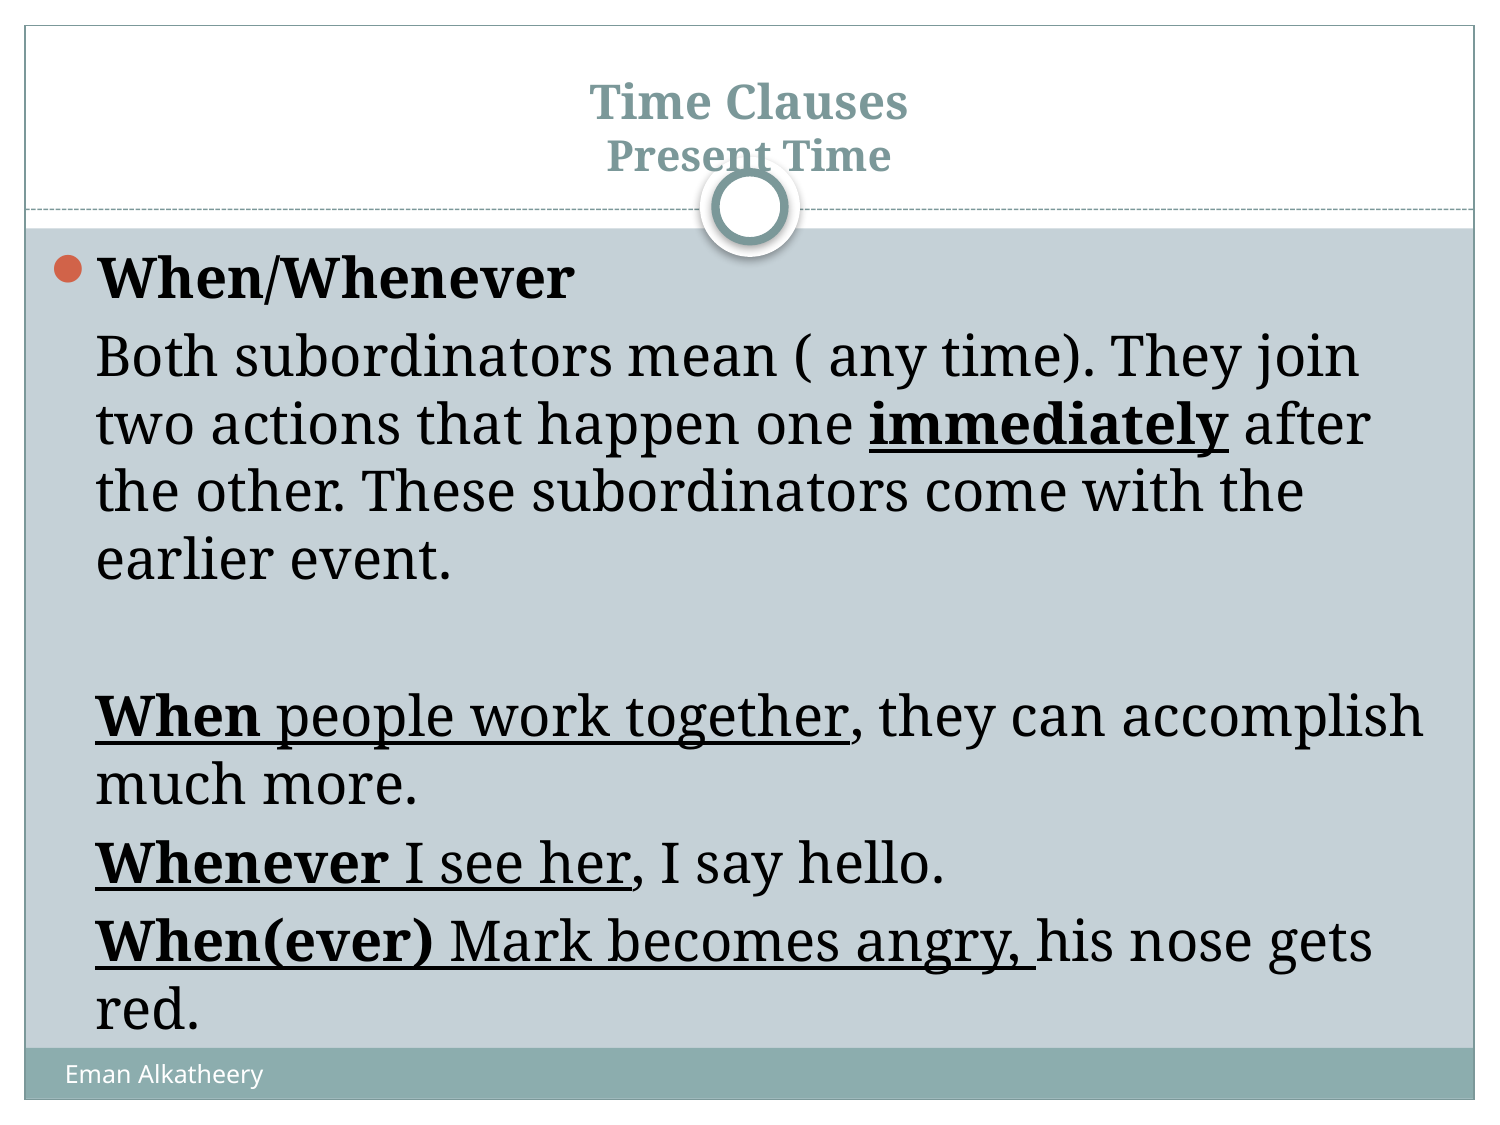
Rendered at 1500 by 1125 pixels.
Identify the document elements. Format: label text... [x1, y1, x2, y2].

title Time Clauses Present Time [49, 63, 1450, 188]
footer Eman Alkatheery [50, 1067, 638, 1112]
list When/Whenever Both subordinators mean ( any time). They join two actions that happen one immediately after the other. These subordinators come with the earlier event. When people work together, they can accomplish much more. Whenever I see her, I say hello. When(ever) Mark becomes angry, his nose gets red. [35, 234, 1477, 1067]
